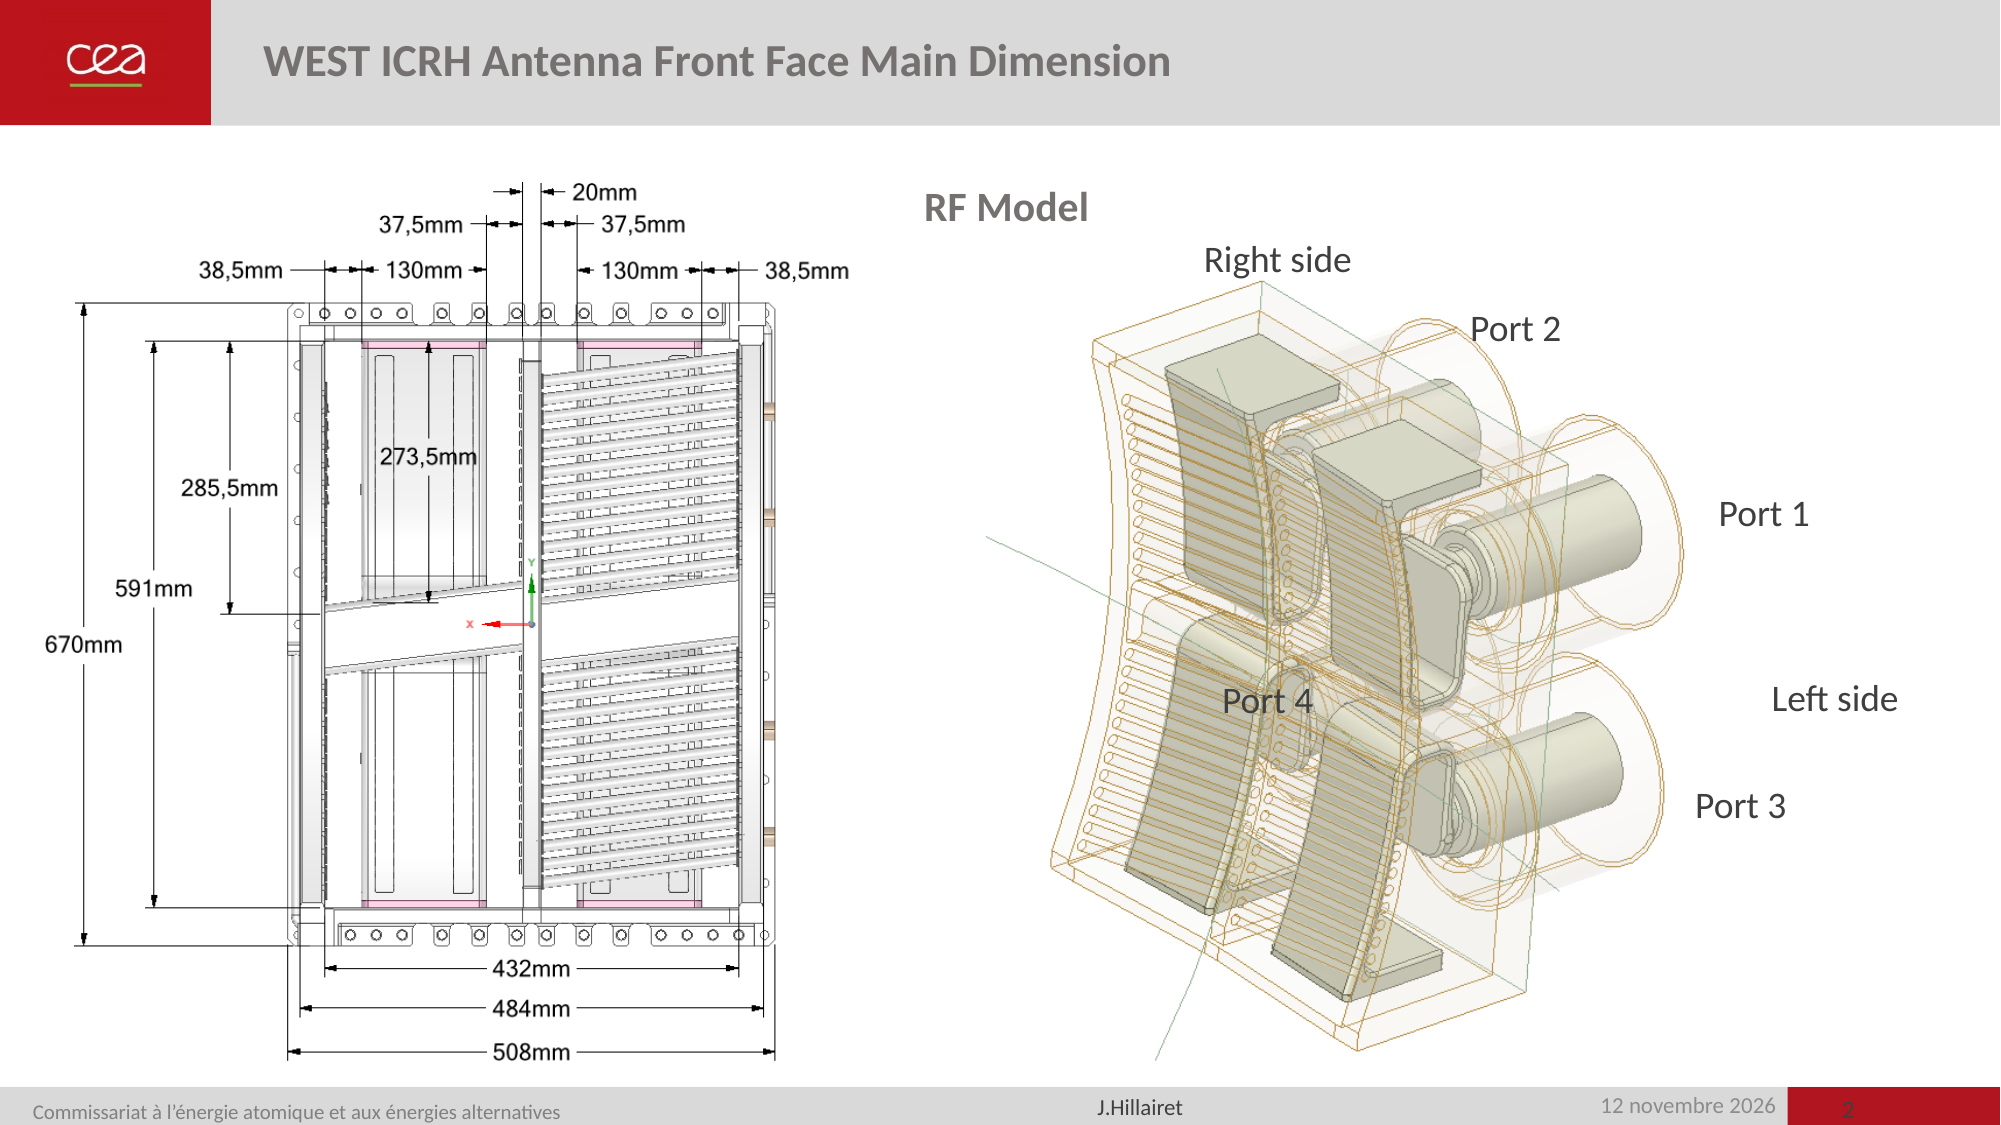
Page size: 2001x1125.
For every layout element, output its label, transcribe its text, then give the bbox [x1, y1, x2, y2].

picture [21, 159, 904, 1082]
slide_number 2 [1830, 1093, 1968, 1124]
text_box Port 3 [1704, 773, 1802, 834]
picture [43, 8, 168, 110]
list RF Model [904, 175, 1878, 242]
picture [985, 267, 1704, 1071]
text_box Right side [1188, 227, 1368, 267]
title WEST ICRH Antenna Front Face Main Dimension [242, 32, 1885, 95]
text_box Port 1 [1704, 481, 1825, 541]
text_box Left side [1756, 666, 1914, 727]
